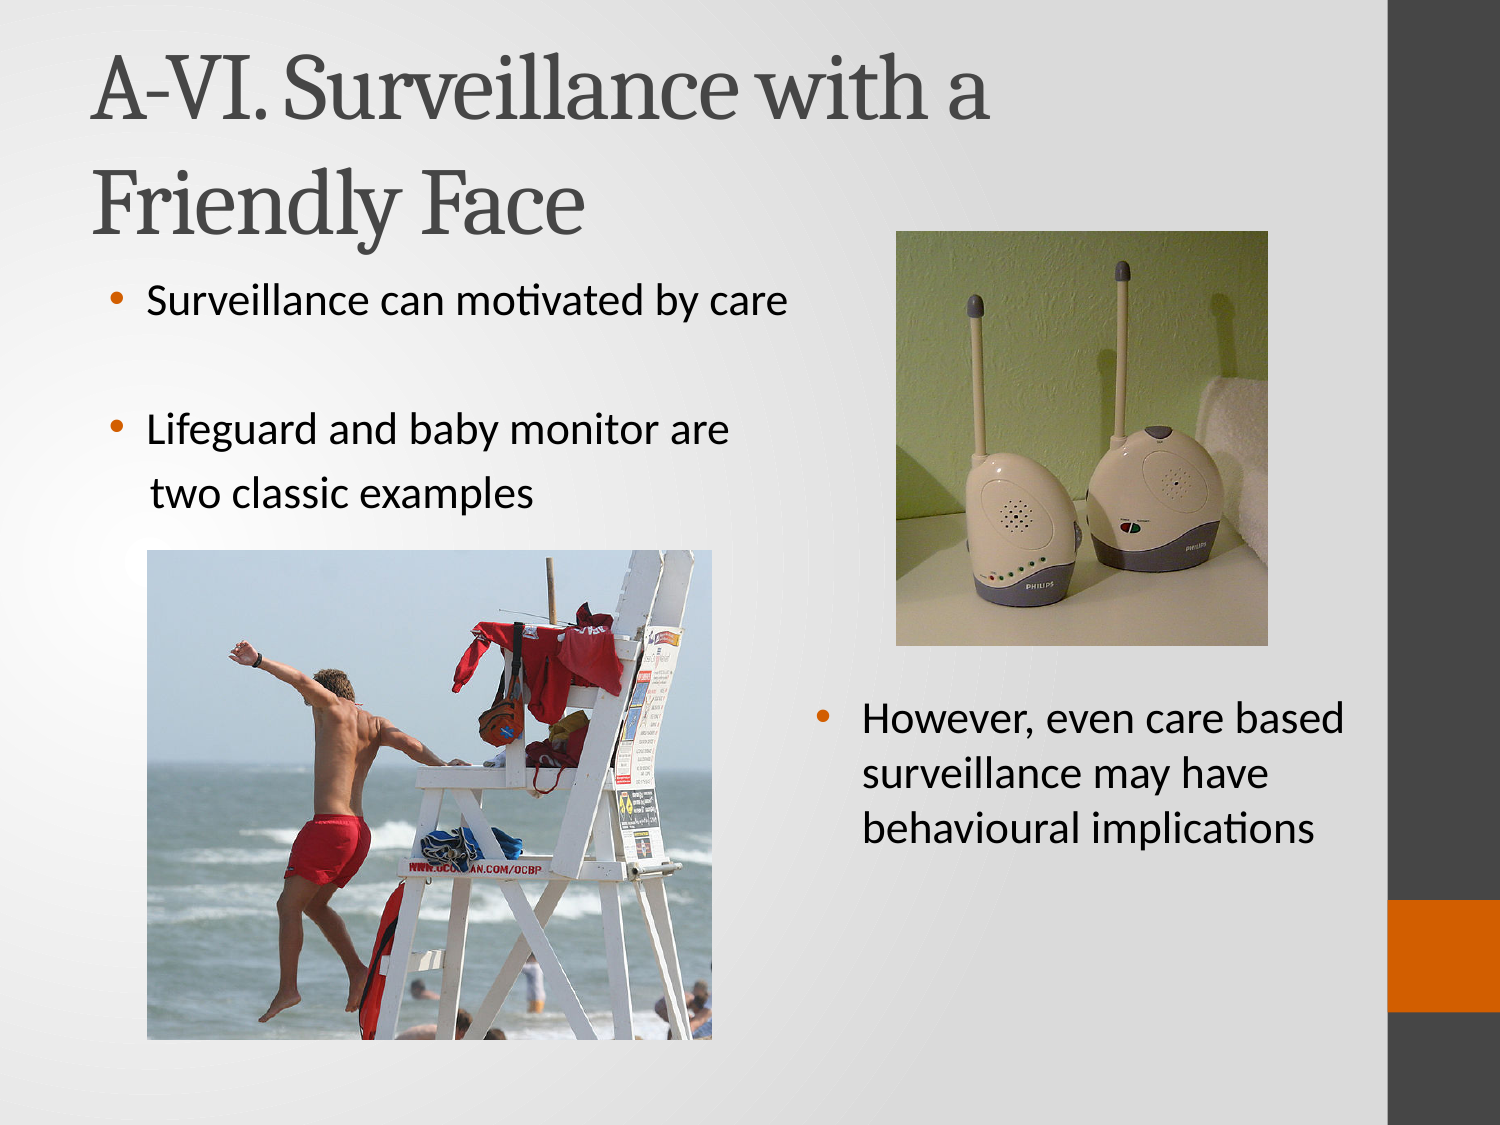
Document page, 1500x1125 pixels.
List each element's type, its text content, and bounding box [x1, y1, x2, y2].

picture [896, 231, 1269, 646]
title A-VI. Surveillance with a Friendly Face [75, 45, 1325, 233]
list Surveillance can motivated by care Lifeguard and baby monitor are two classic examples [75, 262, 1325, 1050]
text_box However, even care based surveillance may have behavioural implications [800, 680, 1365, 861]
picture [147, 550, 713, 1040]
